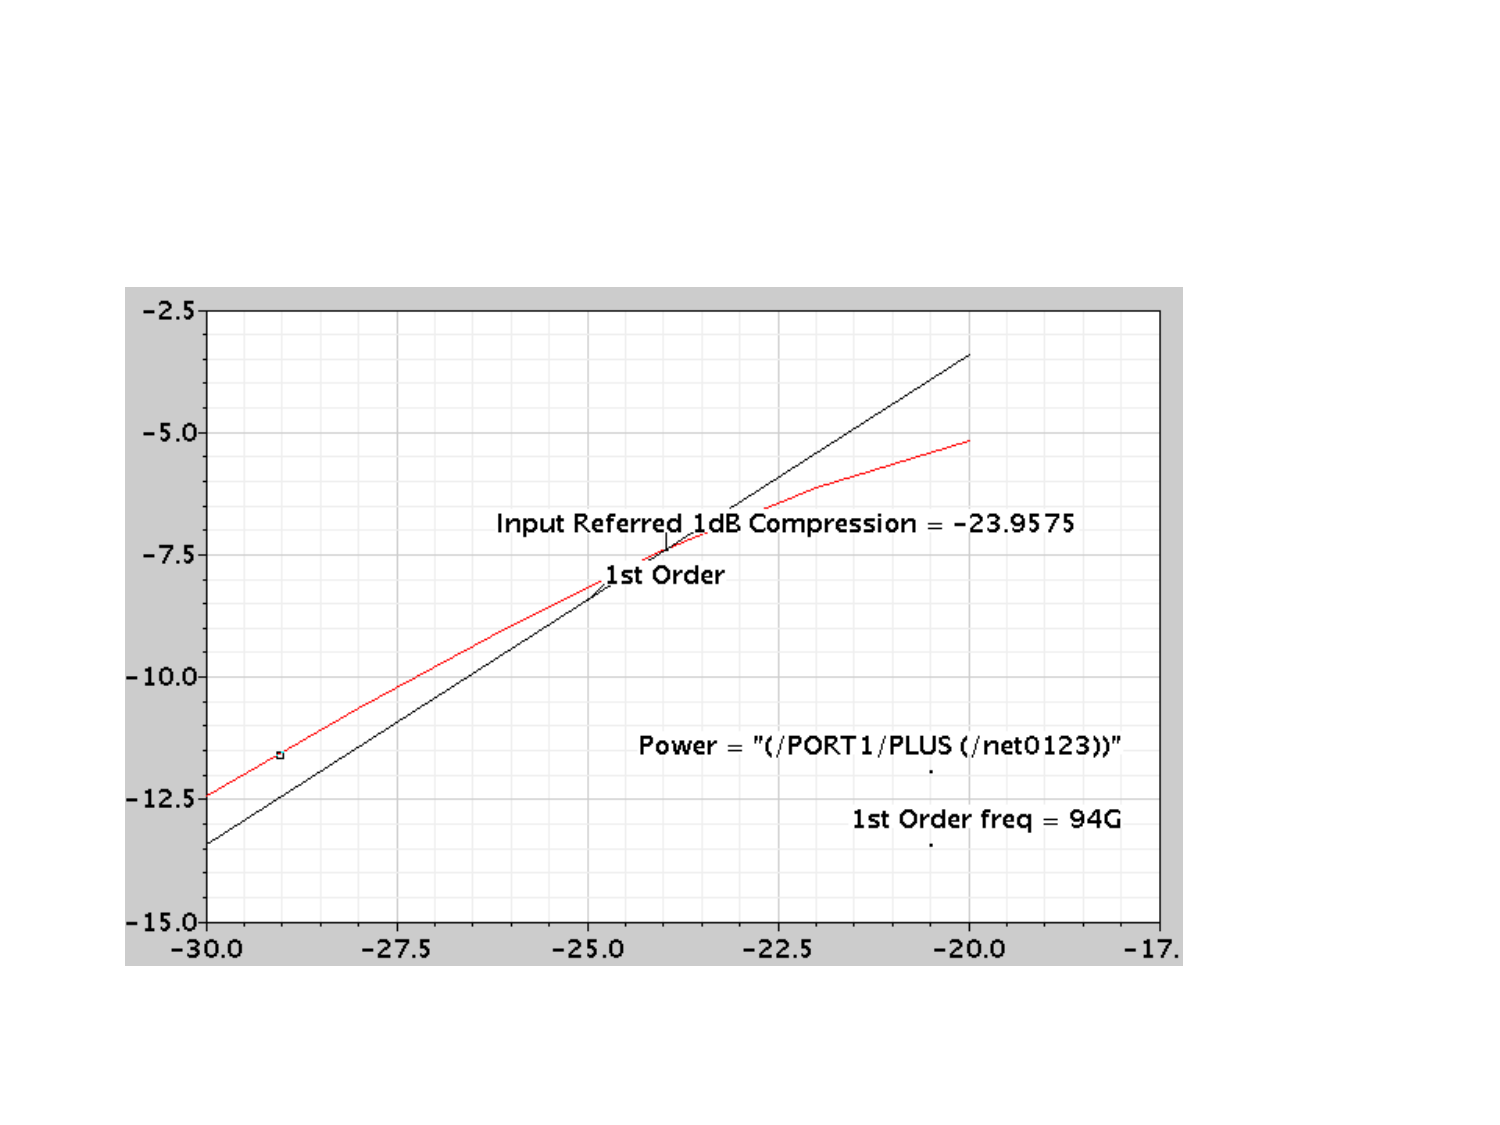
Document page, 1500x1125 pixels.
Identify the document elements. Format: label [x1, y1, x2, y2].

picture [124, 287, 1183, 966]
